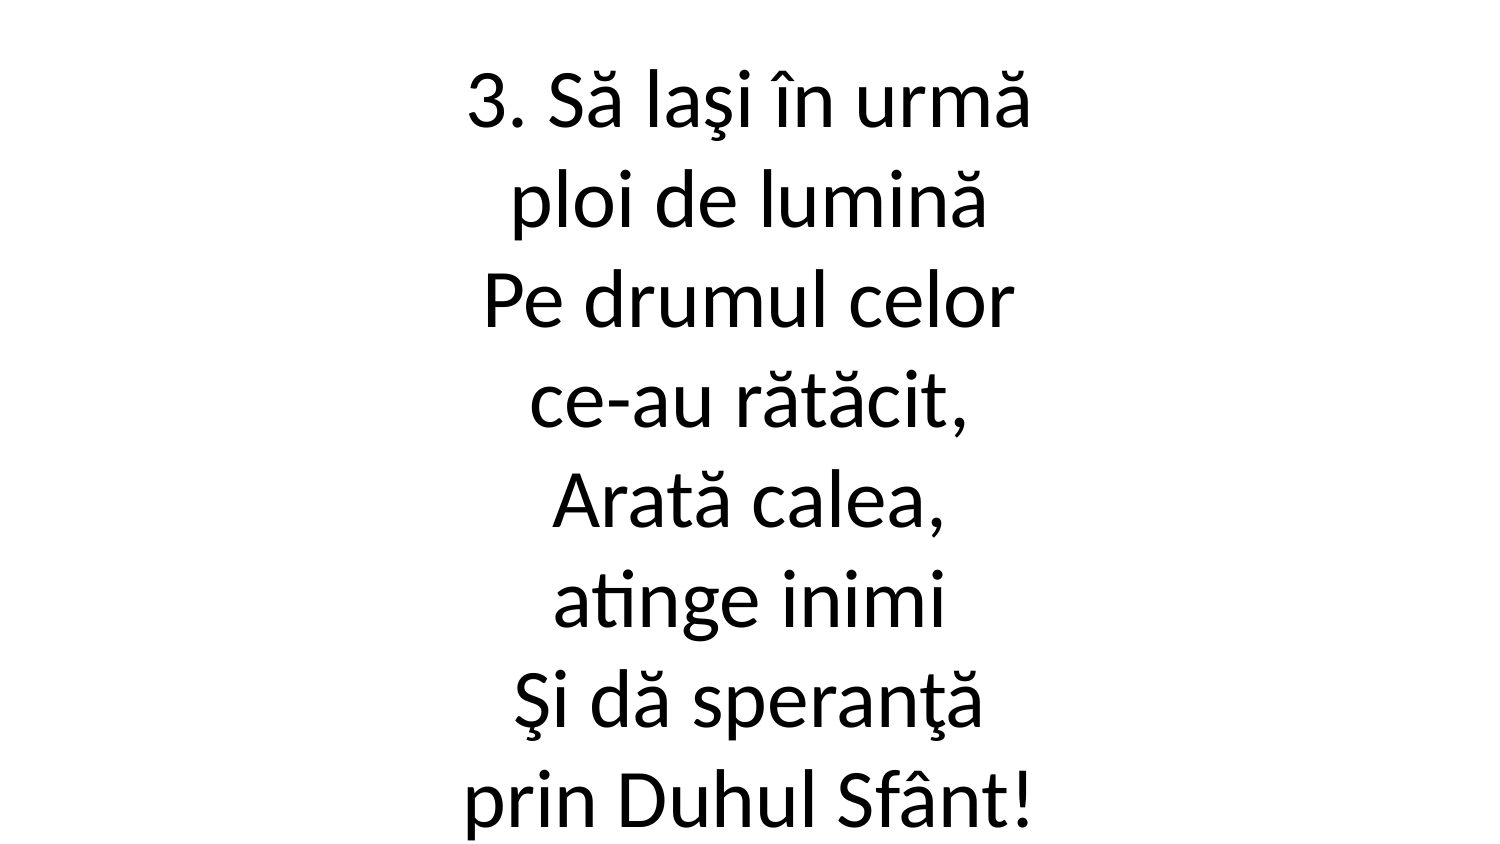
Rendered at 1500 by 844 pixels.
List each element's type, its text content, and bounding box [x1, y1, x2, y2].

text_box 3. Să laşi în urmă ploi de lumină Pe drumul celor ce-au rătăcit, Arată calea, atinge inimi Şi dă speranţă prin Duhul Sfânt! [447, 0, 1053, 844]
